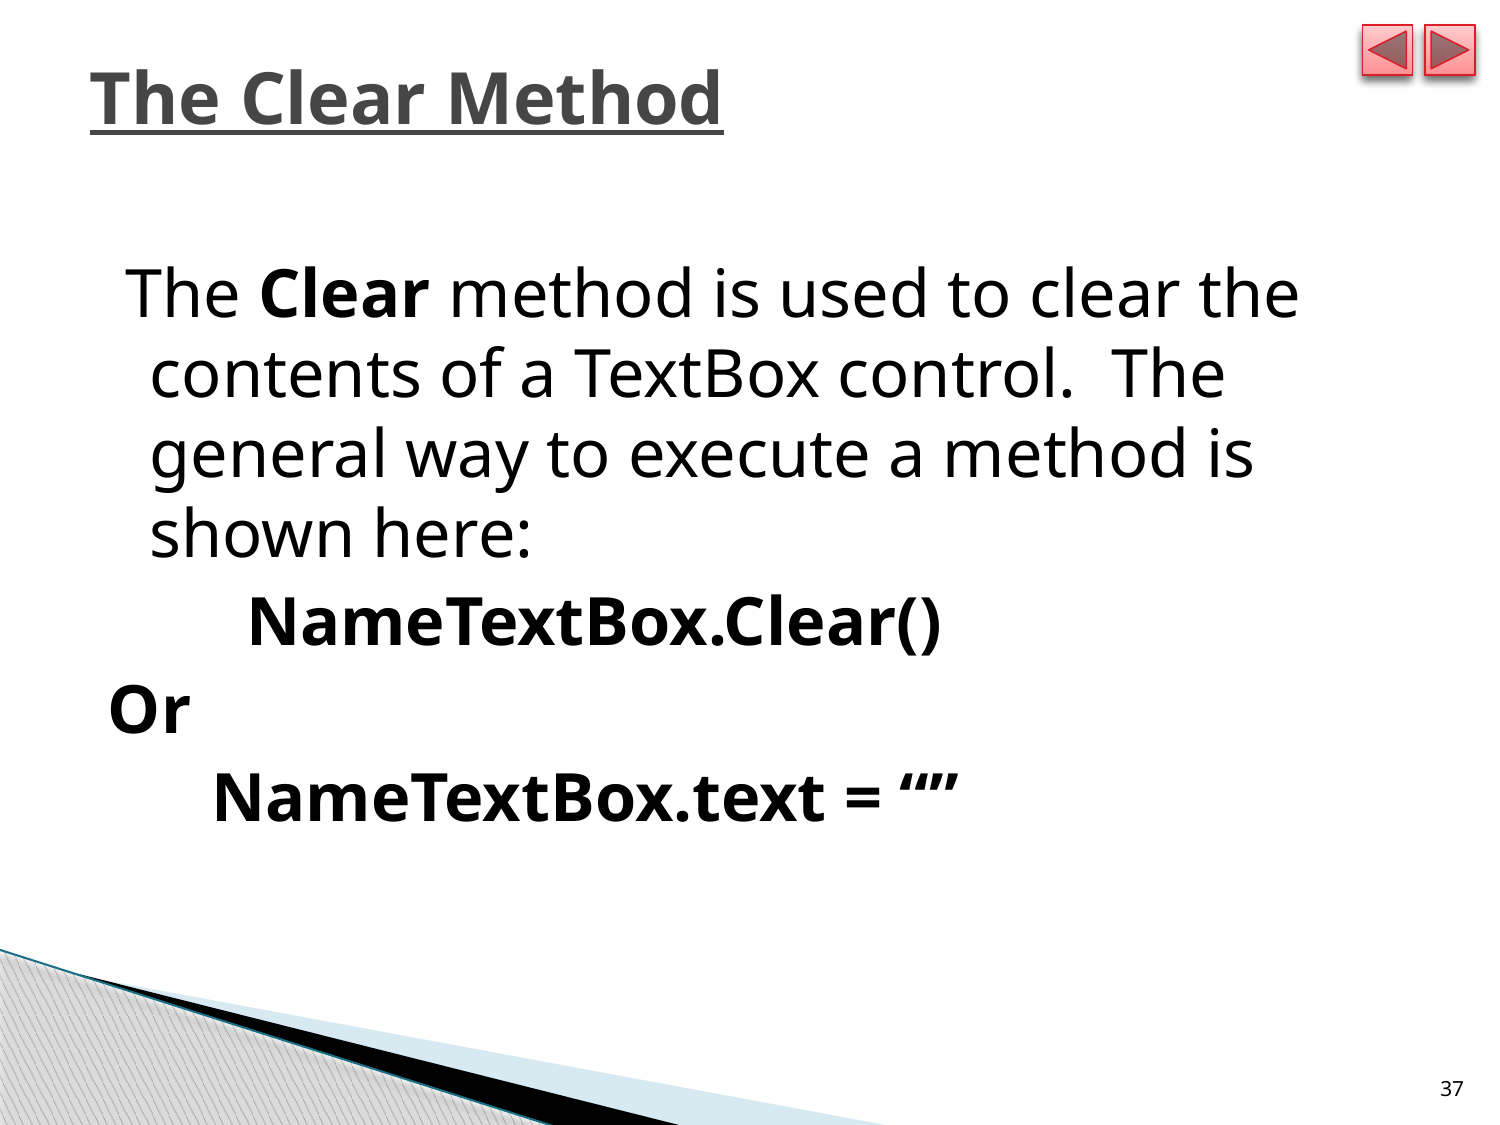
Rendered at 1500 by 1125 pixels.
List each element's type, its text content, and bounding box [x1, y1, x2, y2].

slide_number 37 [1418, 1051, 1479, 1112]
list The Clear method is used to clear the contents of a TextBox control. The general way to execute a method is shown here: NameTextBox.Clear() Or NameTextBox.text = “” [74, 242, 1426, 986]
title The Clear Method [75, 45, 1425, 233]
